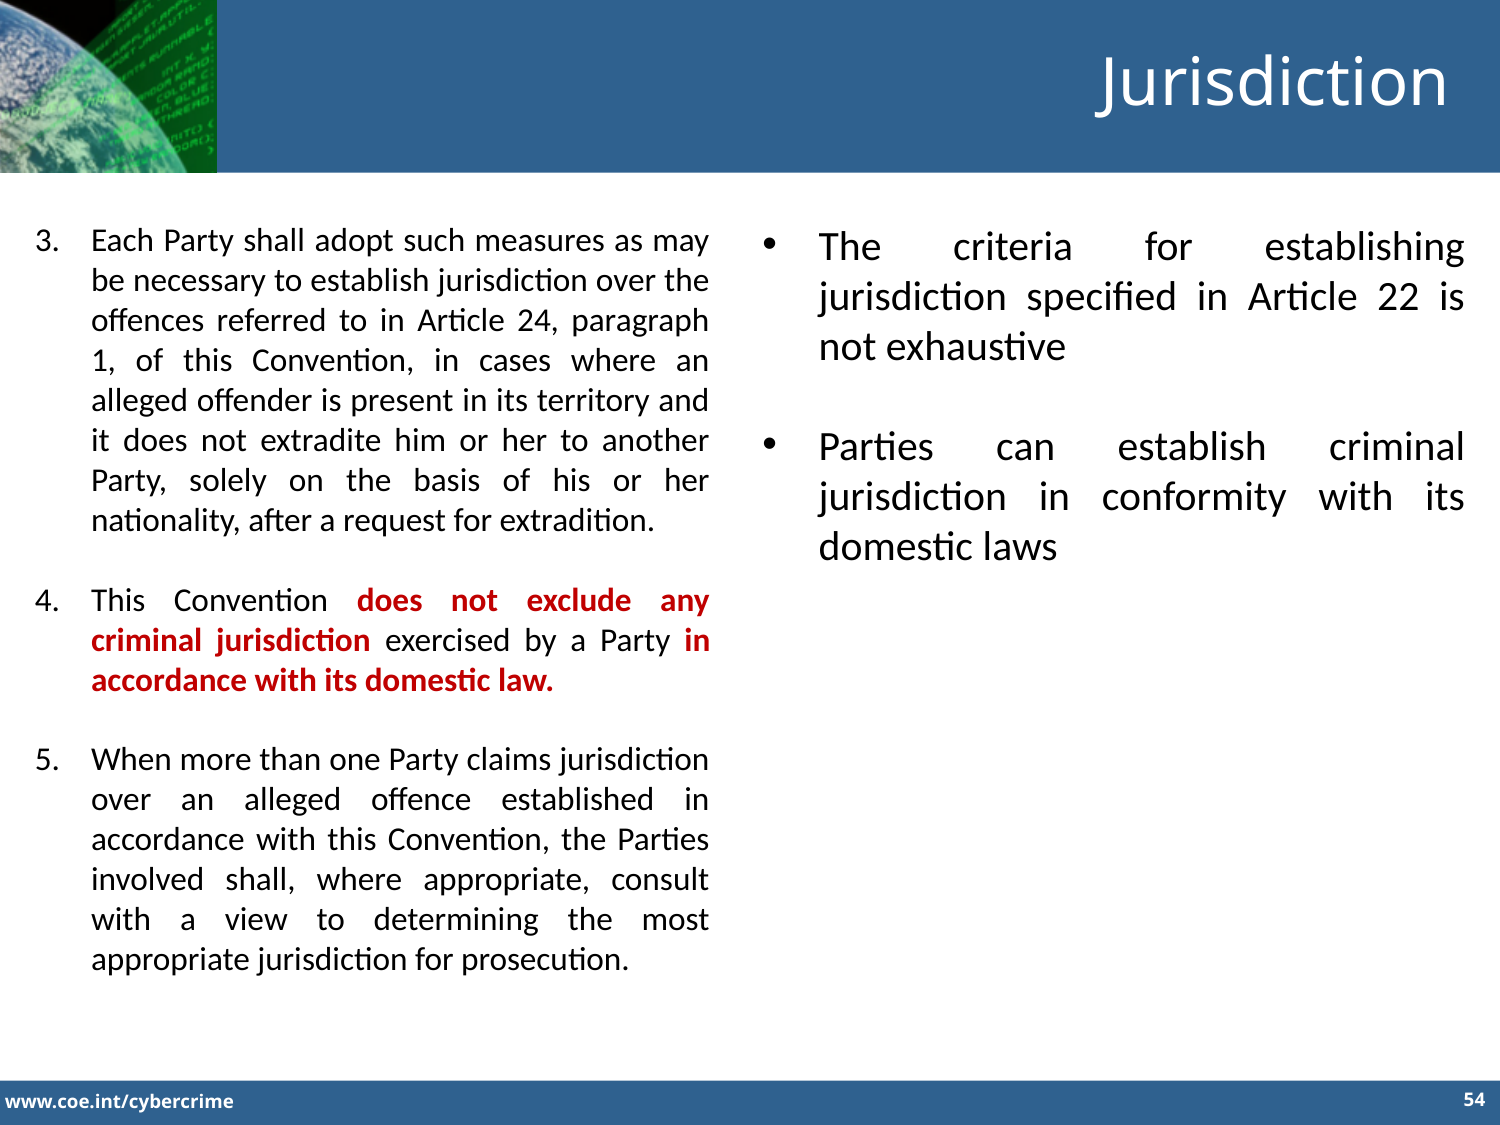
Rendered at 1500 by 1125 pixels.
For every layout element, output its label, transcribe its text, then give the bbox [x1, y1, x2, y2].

picture [0, 0, 217, 173]
text_box Jurisdiction [230, 31, 1483, 126]
text_box The criteria for establishing jurisdiction specified in Article 22 is not exhaustive Parties can establish criminal jurisdiction in conformity with its domestic laws [747, 211, 1480, 577]
text_box Each Party shall adopt such measures as may be necessary to establish jurisdiction over the offences referred to in Article 24, paragraph 1, of this Convention, in cases where an alleged offender is present in its territory and it does not extradite him or her to another Party, solely on the basis of his or her nationality, after a request for extradition. This Convention does not exclude any criminal jurisdiction exercised by a Party in accordance with its domestic law. When more than one Party claims jurisdiction over an alleged offence established in accordance with this Convention, the Parties involved shall, where appropriate, consult with a view to determining the most appropriate jurisdiction for prosecution. [19, 211, 726, 985]
